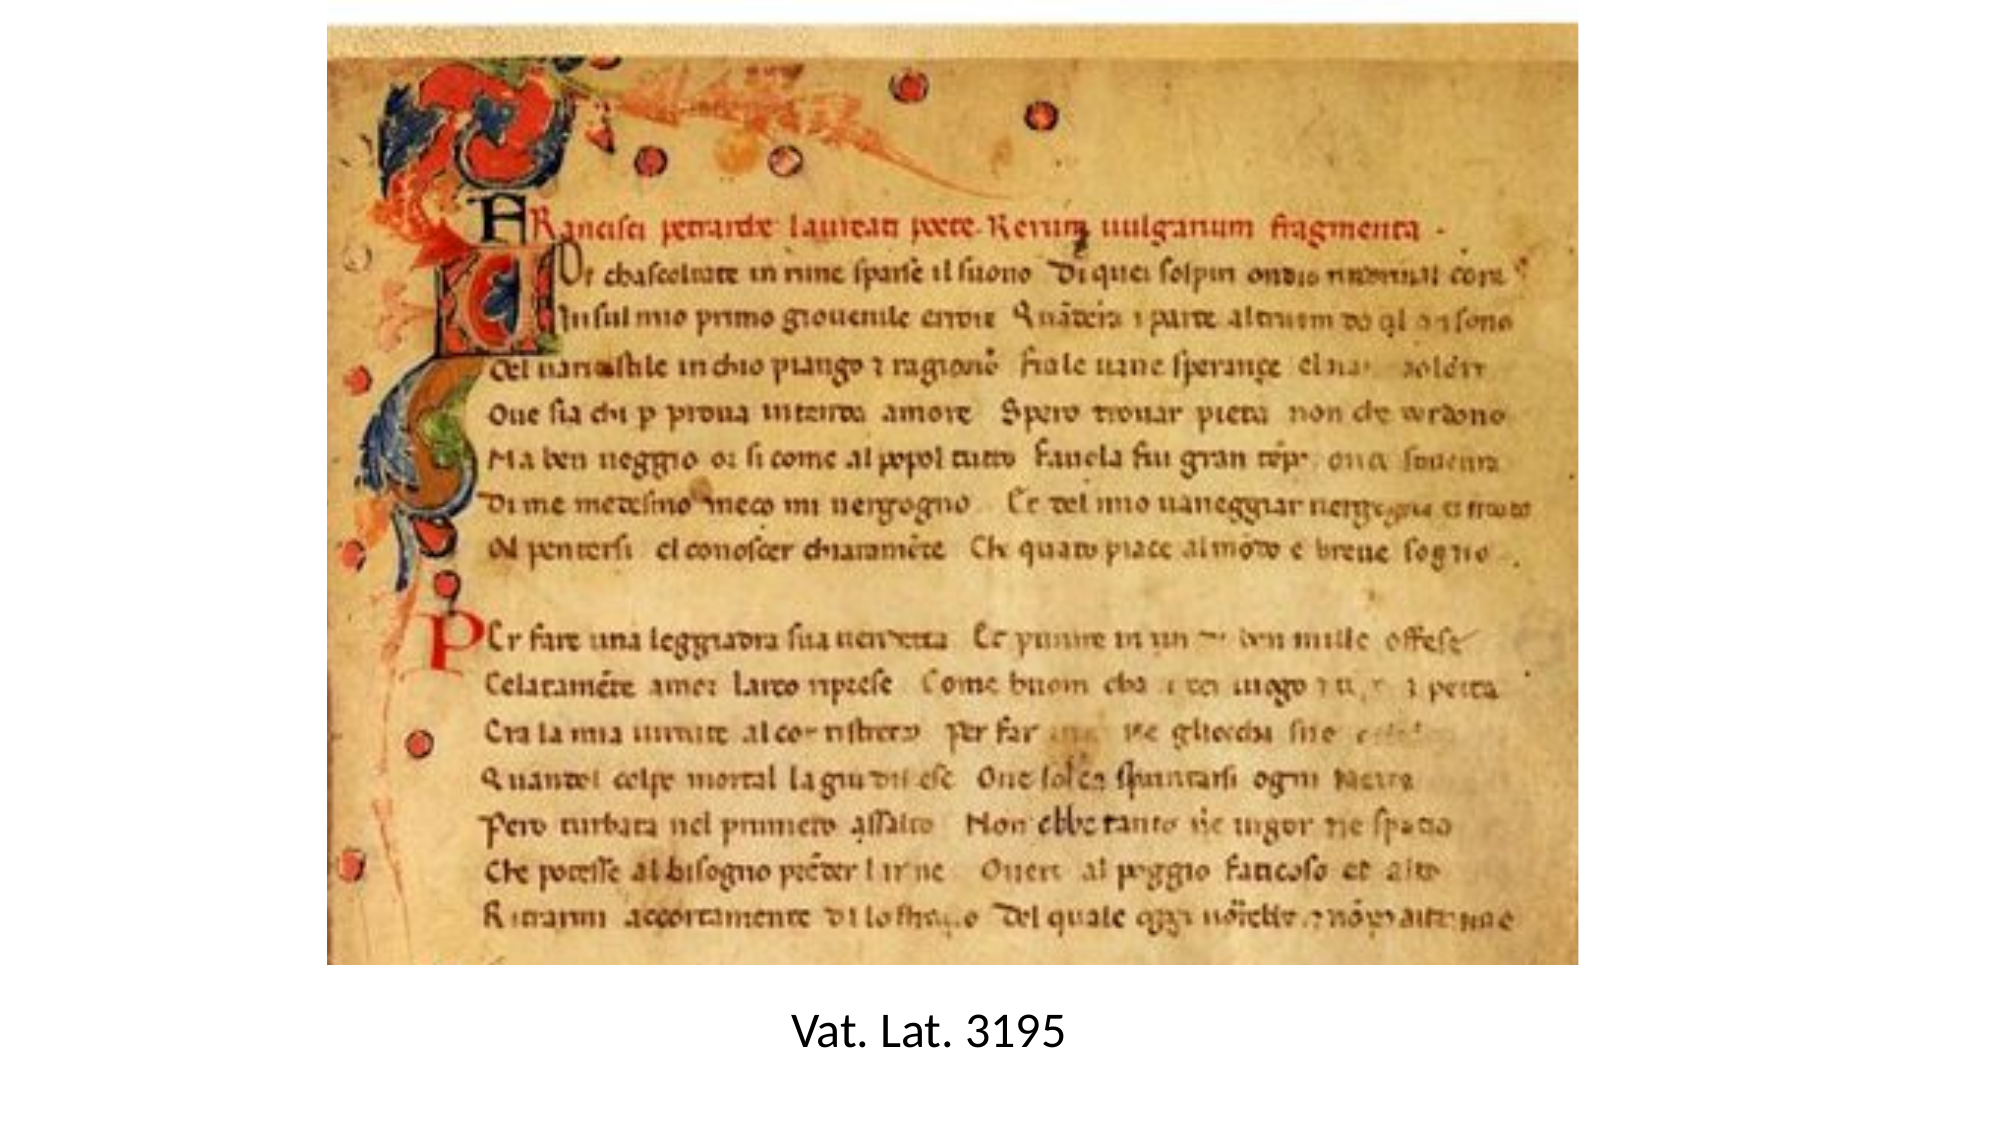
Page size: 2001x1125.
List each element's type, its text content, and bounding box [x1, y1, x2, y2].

picture [327, 0, 1579, 965]
text_box Vat. Lat. 3195 [470, 989, 1387, 1065]
